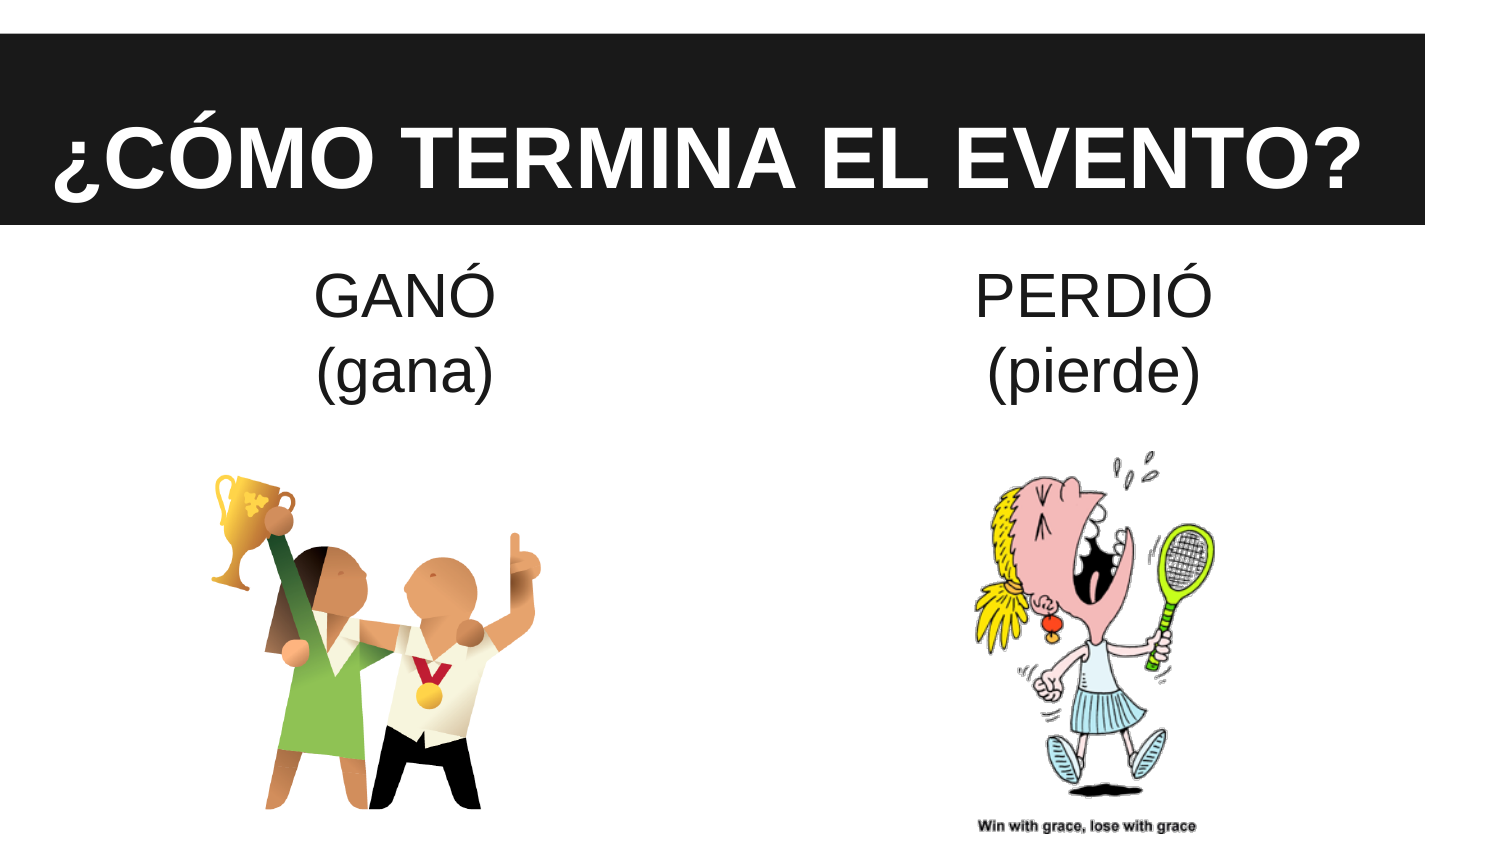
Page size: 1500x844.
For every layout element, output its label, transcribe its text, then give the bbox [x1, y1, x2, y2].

picture [973, 451, 1216, 835]
list GANÓ (gana) [75, 239, 737, 444]
list PERDIÓ (pierde) [763, 239, 1425, 444]
title ¿CÓMO TERMINA EL EVENTO? [0, 33, 1425, 221]
picture [191, 461, 553, 825]
